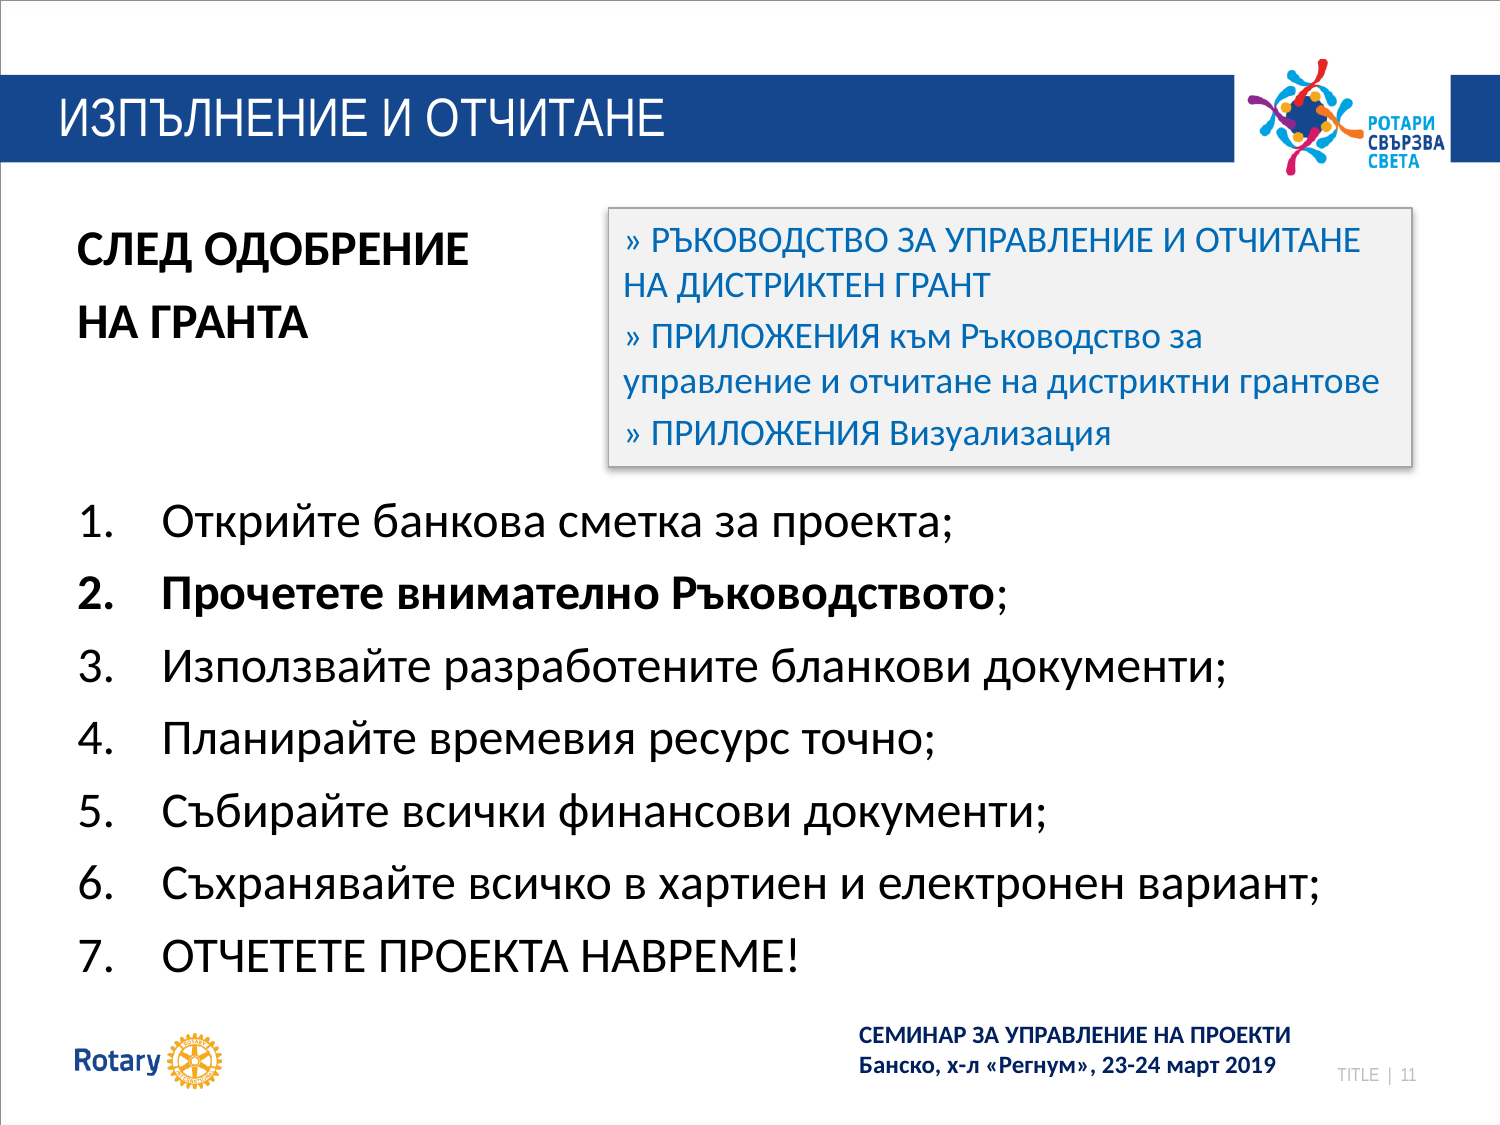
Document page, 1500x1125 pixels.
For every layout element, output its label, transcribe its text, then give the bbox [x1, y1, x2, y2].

text_box СЛЕД ОДОБРЕНИЕ НА ГРАНТА [62, 208, 535, 356]
picture [1234, 59, 1451, 177]
title ИЗПЪЛНЕНИЕ И ОТЧИТАНЕ [59, 70, 1196, 159]
picture [75, 1033, 222, 1089]
text_box Открийте банкова сметка за проекта; Прочетете внимателно Ръководството; Използвайте разработените бланкови документи; Планирайте времевия ресурс точно; Събирайте всички финансови документи; Съхранявайте всичко в хартиен и електронен вариант; ОТЧЕТЕТЕ ПРОЕКТА НАВРЕМЕ! [62, 479, 1413, 990]
text_box » РЪКОВОДСТВО ЗА УПРАВЛЕНИЕ И ОТЧИТАНЕ НА ДИСТРИКТЕН ГРАНТ » ПРИЛОЖЕНИЯ към Ръководство за управление и отчитане на дистриктни грантове » ПРИЛОЖЕНИЯ Визуализация [608, 207, 1413, 468]
